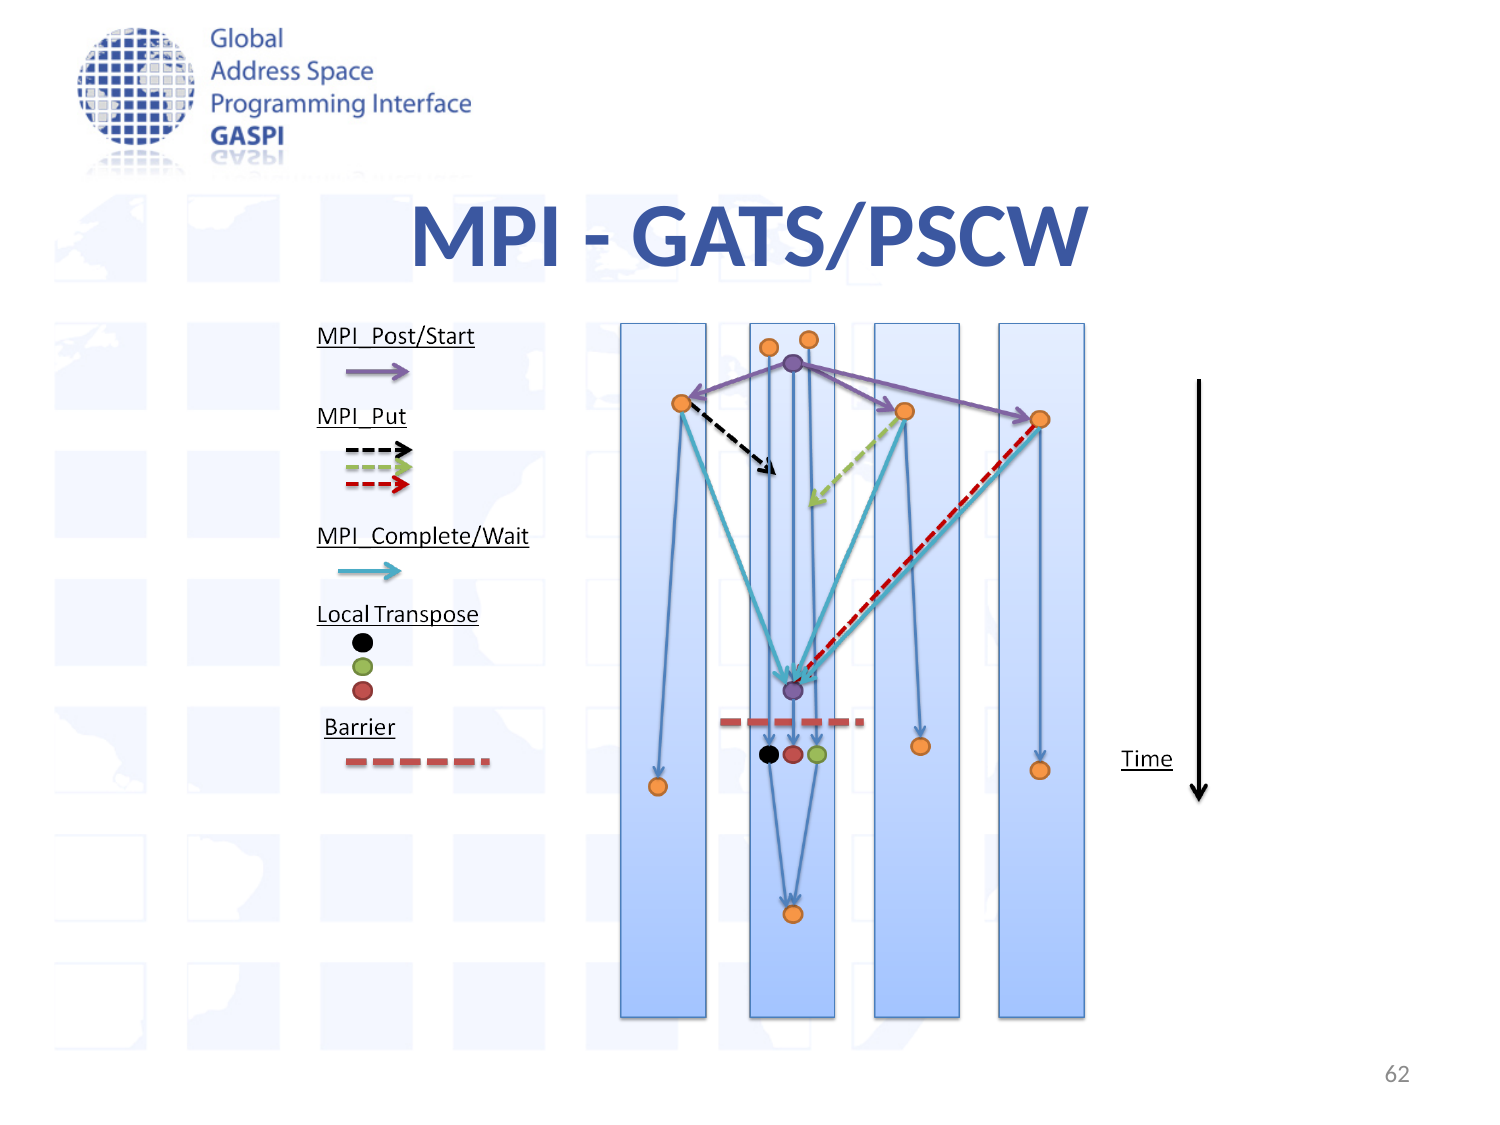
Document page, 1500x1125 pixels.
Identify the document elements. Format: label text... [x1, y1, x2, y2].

picture [0, 0, 1500, 1070]
title MPI - GATS/PSCW [74, 148, 1426, 312]
slide_number 62 [1074, 1042, 1425, 1103]
